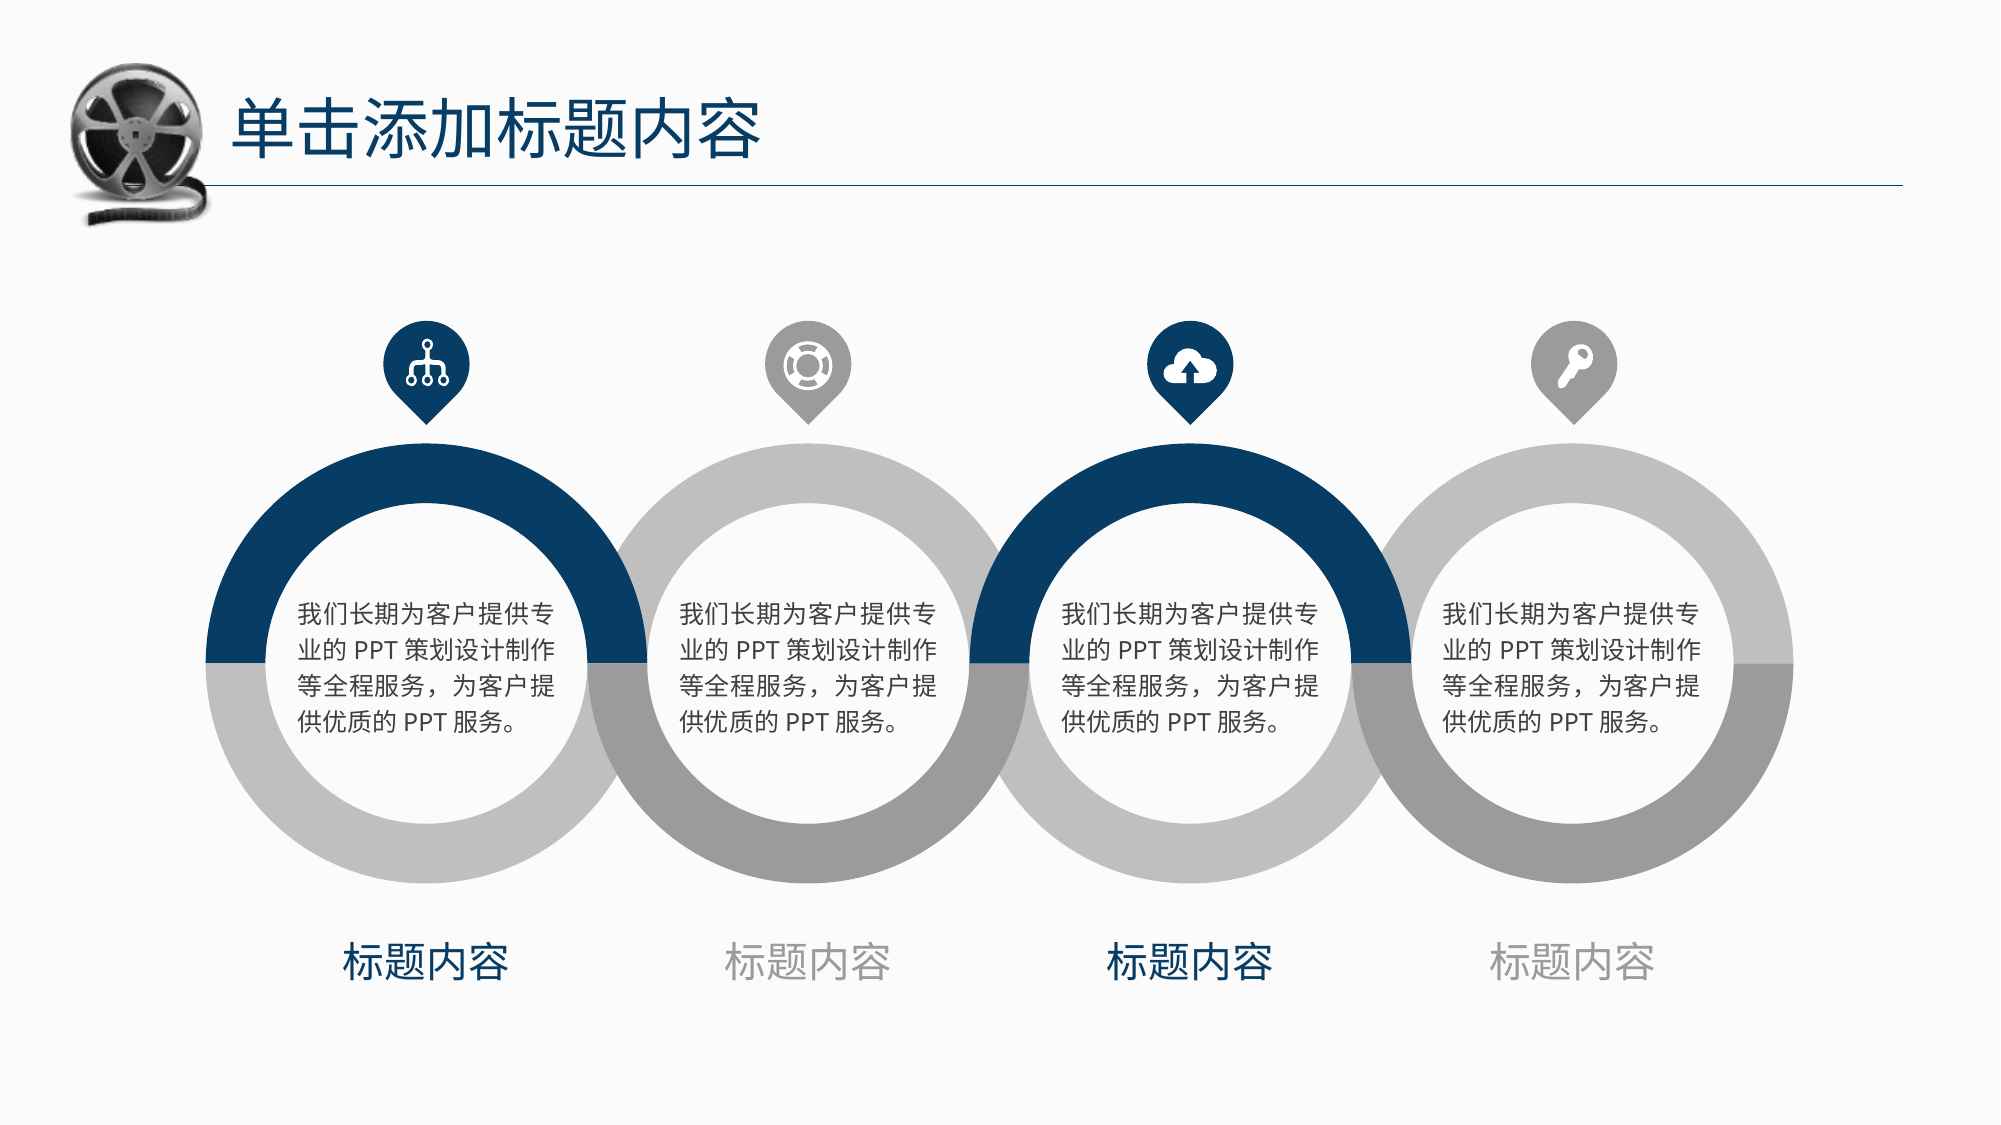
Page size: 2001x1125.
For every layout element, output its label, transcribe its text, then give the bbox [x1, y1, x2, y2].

text_box [617, 443, 999, 658]
text_box [587, 663, 1029, 884]
text_box 我们长期为客户提供专业的PPT策划设计制作等全程服务，为客户提供优质的PPT服务。 [1428, 585, 1716, 744]
text_box 我们长期为客户提供专业的PPT策划设计制作等全程服务，为客户提供优质的PPT服务。 [1046, 585, 1335, 744]
text_box 我们长期为客户提供专业的PPT策划设计制作等全程服务，为客户提供优质的PPT服务。 [664, 585, 953, 744]
text_box [205, 663, 617, 884]
text_box [1351, 663, 1794, 884]
text_box 标题内容 [1023, 927, 1358, 1000]
text_box 我们长期为客户提供专业的PPT策划设计制作等全程服务，为客户提供优质的PPT服务。 [282, 585, 571, 744]
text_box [765, 320, 852, 408]
text_box [999, 664, 1381, 884]
text_box [205, 443, 648, 663]
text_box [383, 320, 470, 408]
text_box 标题内容 [259, 927, 594, 1000]
text_box [969, 443, 1411, 664]
text_box 标题内容 [1405, 927, 1740, 1000]
text_box 标题内容 [641, 927, 976, 1000]
picture [0, 0, 2000, 1125]
text_box 单击添加标题内容 [214, 79, 929, 175]
text_box [1381, 443, 1794, 663]
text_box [1531, 320, 1618, 408]
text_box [1147, 320, 1234, 408]
